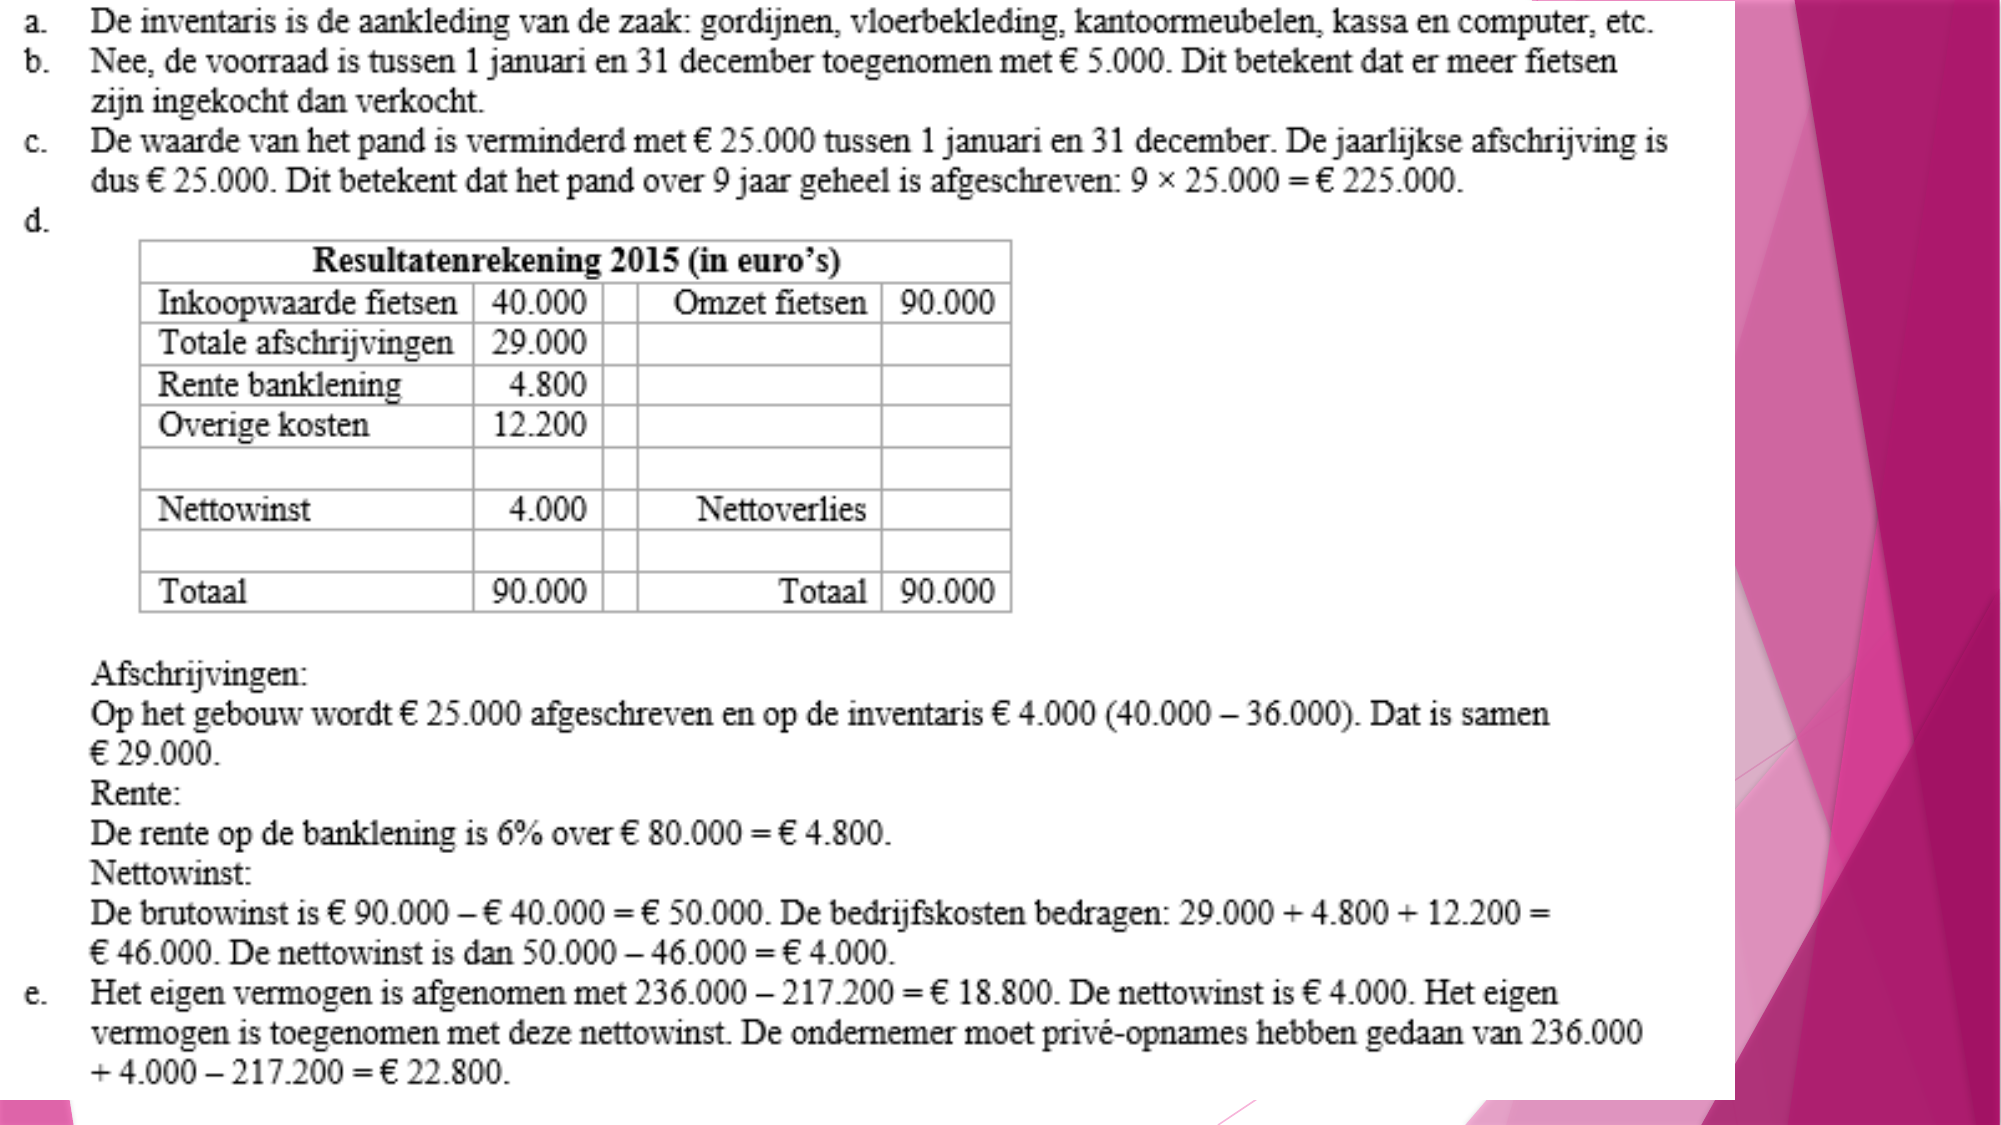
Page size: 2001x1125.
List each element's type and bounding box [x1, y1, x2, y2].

picture [0, 0, 1736, 1100]
